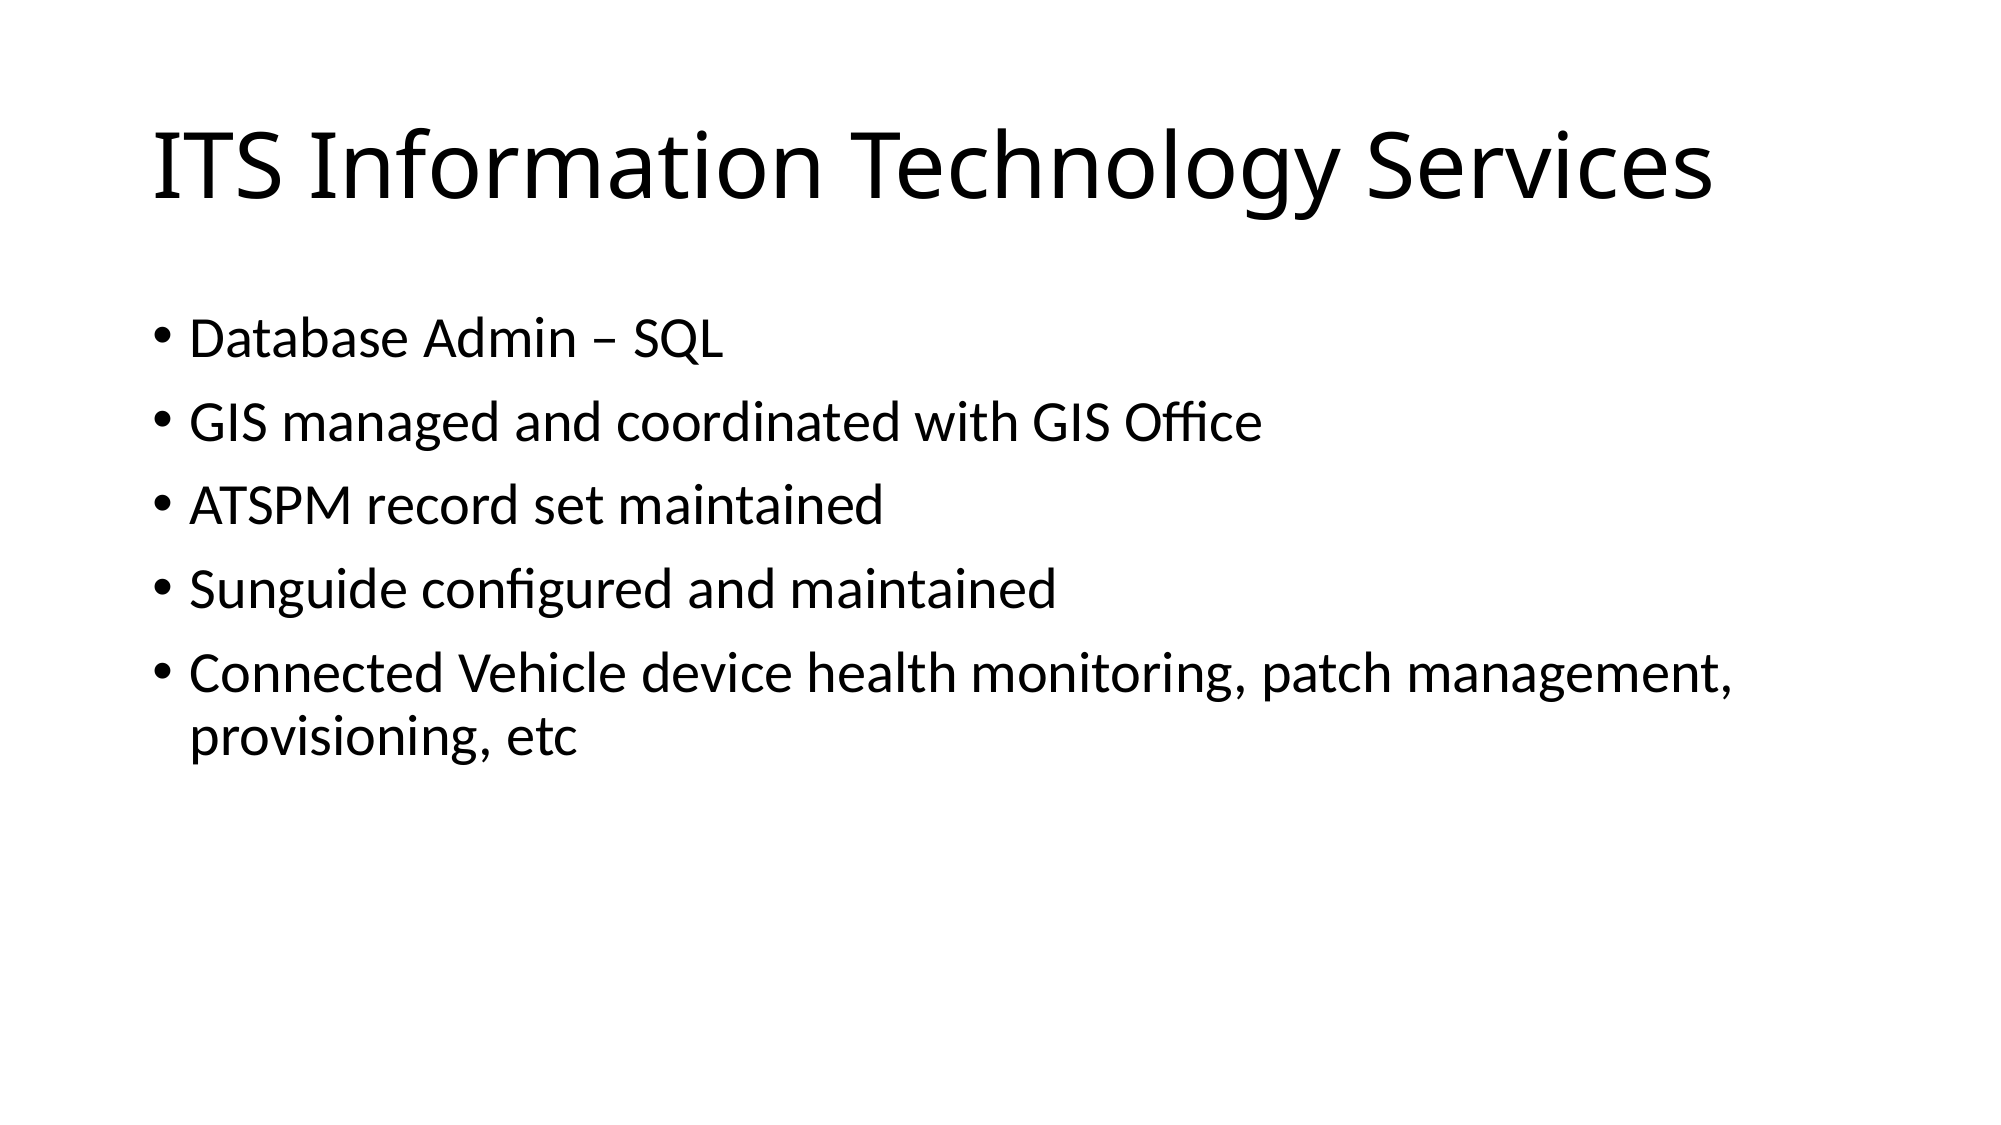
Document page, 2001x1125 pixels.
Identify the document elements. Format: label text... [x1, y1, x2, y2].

title ITS Information Technology Services [137, 59, 1863, 278]
list Database Admin – SQL GIS managed and coordinated with GIS Office ATSPM record set maintained Sunguide configured and maintained Connected Vehicle device health monitoring, patch management, provisioning, etc [137, 299, 1863, 1014]
